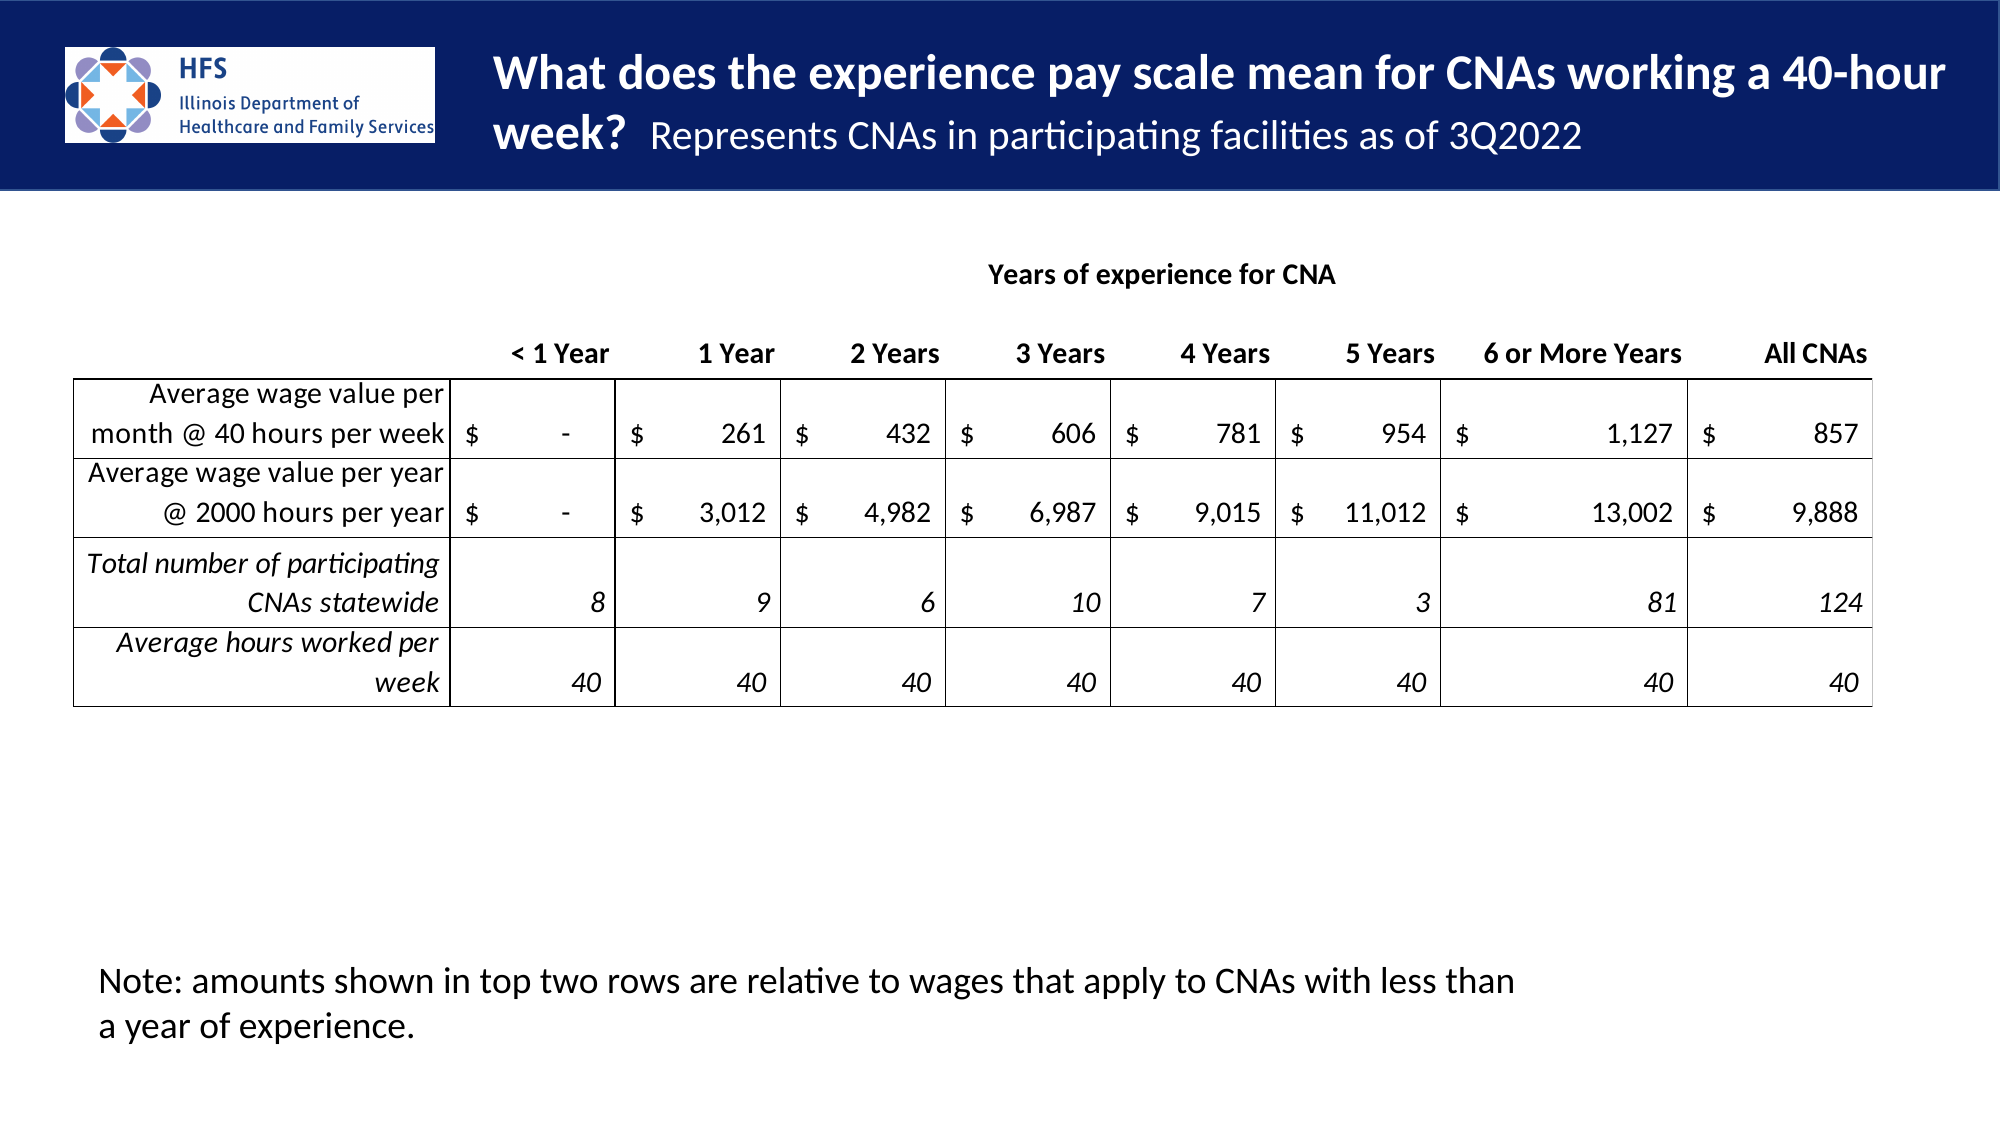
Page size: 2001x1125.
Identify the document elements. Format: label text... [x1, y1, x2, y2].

picture [64, 47, 435, 143]
text_box [0, 0, 2000, 191]
text_box Note: amounts shown in top two rows are relative to wages that apply to CNAs with less than a year of experience. [83, 948, 1558, 1054]
text_box What does the experience pay scale mean for CNAs working a 40-hour week? Represents CNAs in participating facilities as of 3Q2022 [478, 32, 1968, 167]
picture [72, 259, 1874, 708]
